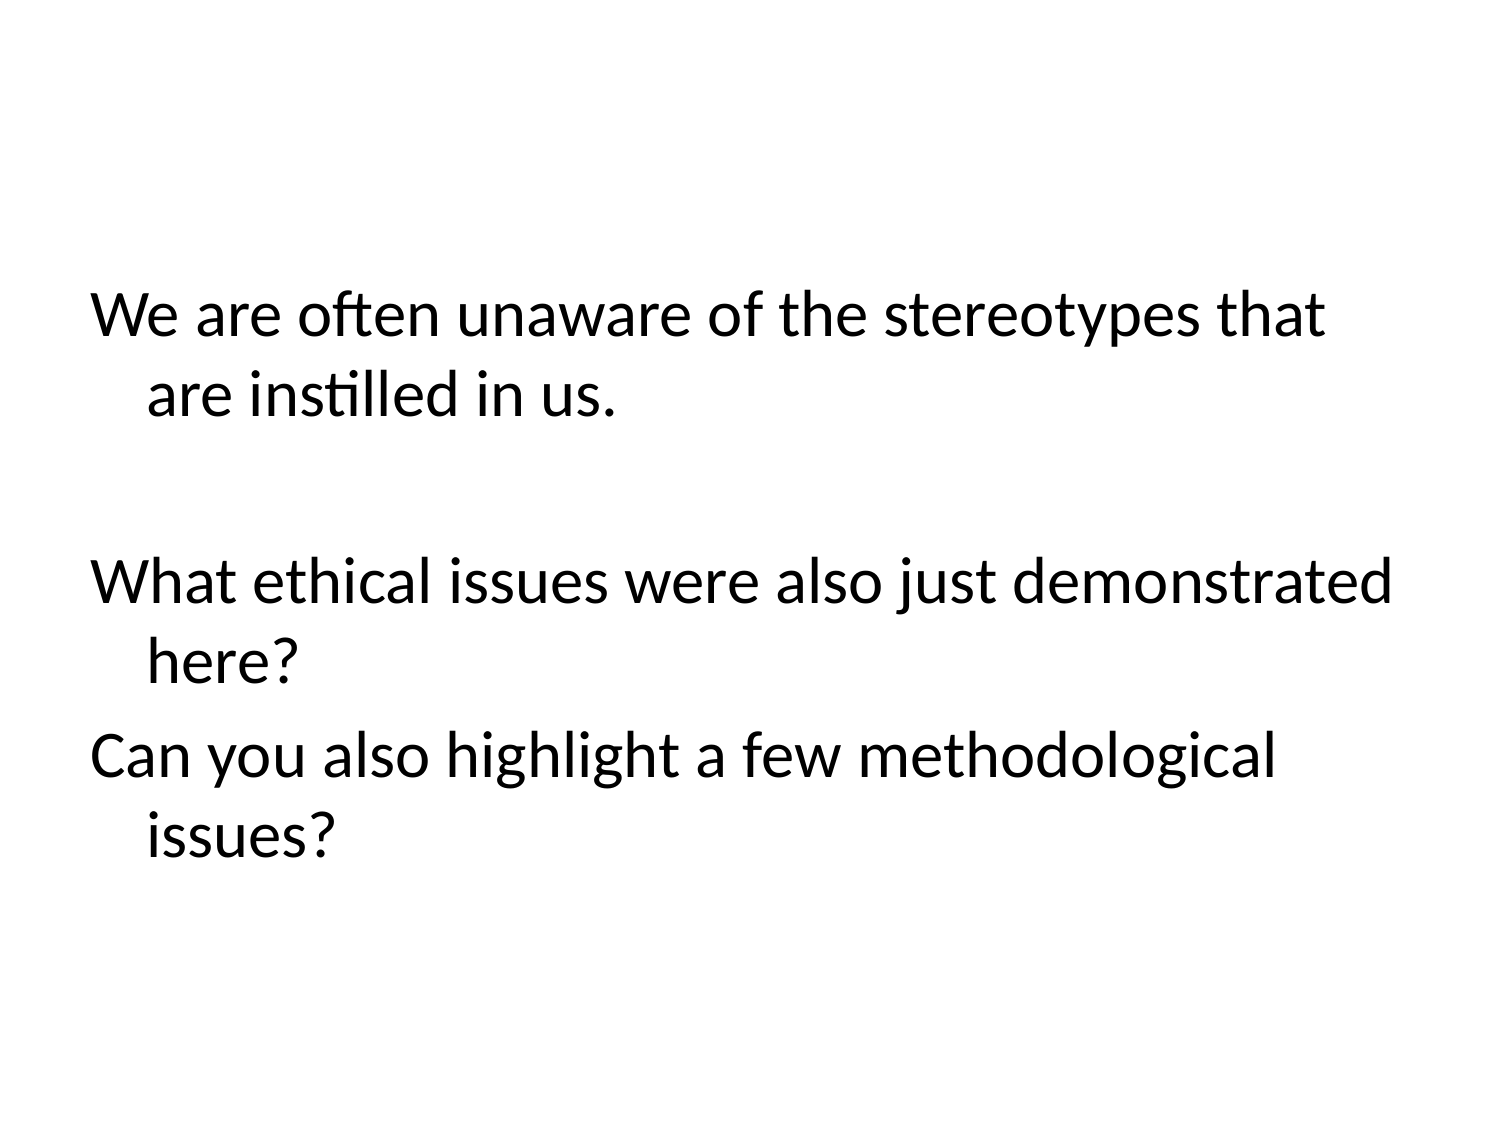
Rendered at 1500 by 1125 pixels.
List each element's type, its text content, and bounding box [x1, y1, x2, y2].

list We are often unaware of the stereotypes that are instilled in us. What ethical issues were also just demonstrated here? Can you also highlight a few methodological issues? [75, 262, 1425, 1005]
